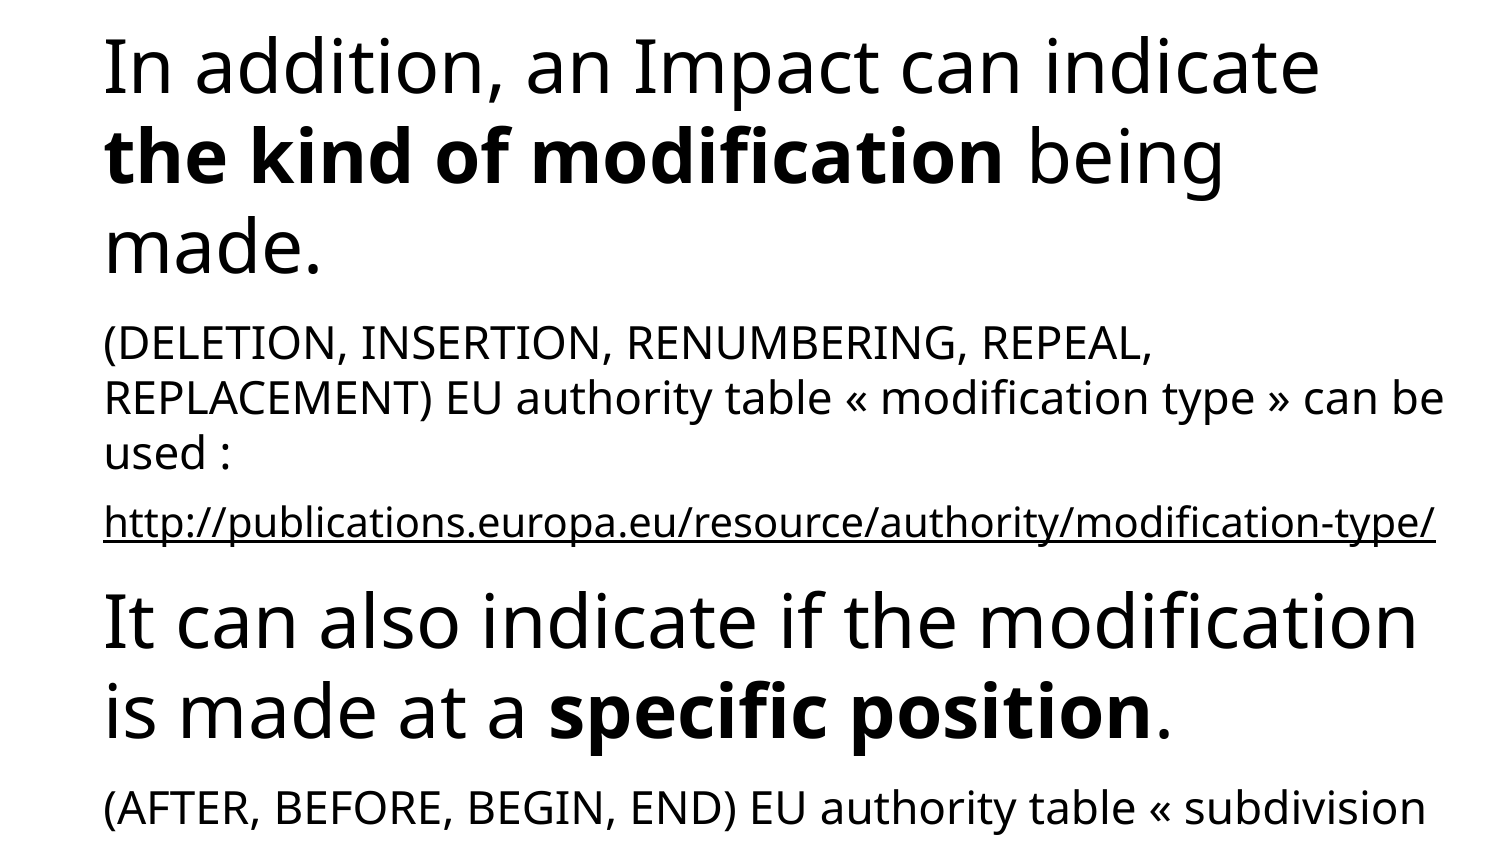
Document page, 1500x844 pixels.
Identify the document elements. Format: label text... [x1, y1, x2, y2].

text_box In addition, an Impact can indicate the kind of modification being made. (DELETION, INSERTION, RENUMBERING, REPEAL, REPLACEMENT) EU authority table « modification type » can be used : http://publications.europa.eu/resource/authority/modification-type/ It can also indicate if the modification is made at a specific position. (AFTER, BEFORE, BEGIN, END) EU authority table « subdivision position » can be used : http://publications.europa.eu/resource/authority/modification-type/ [88, 11, 1473, 844]
